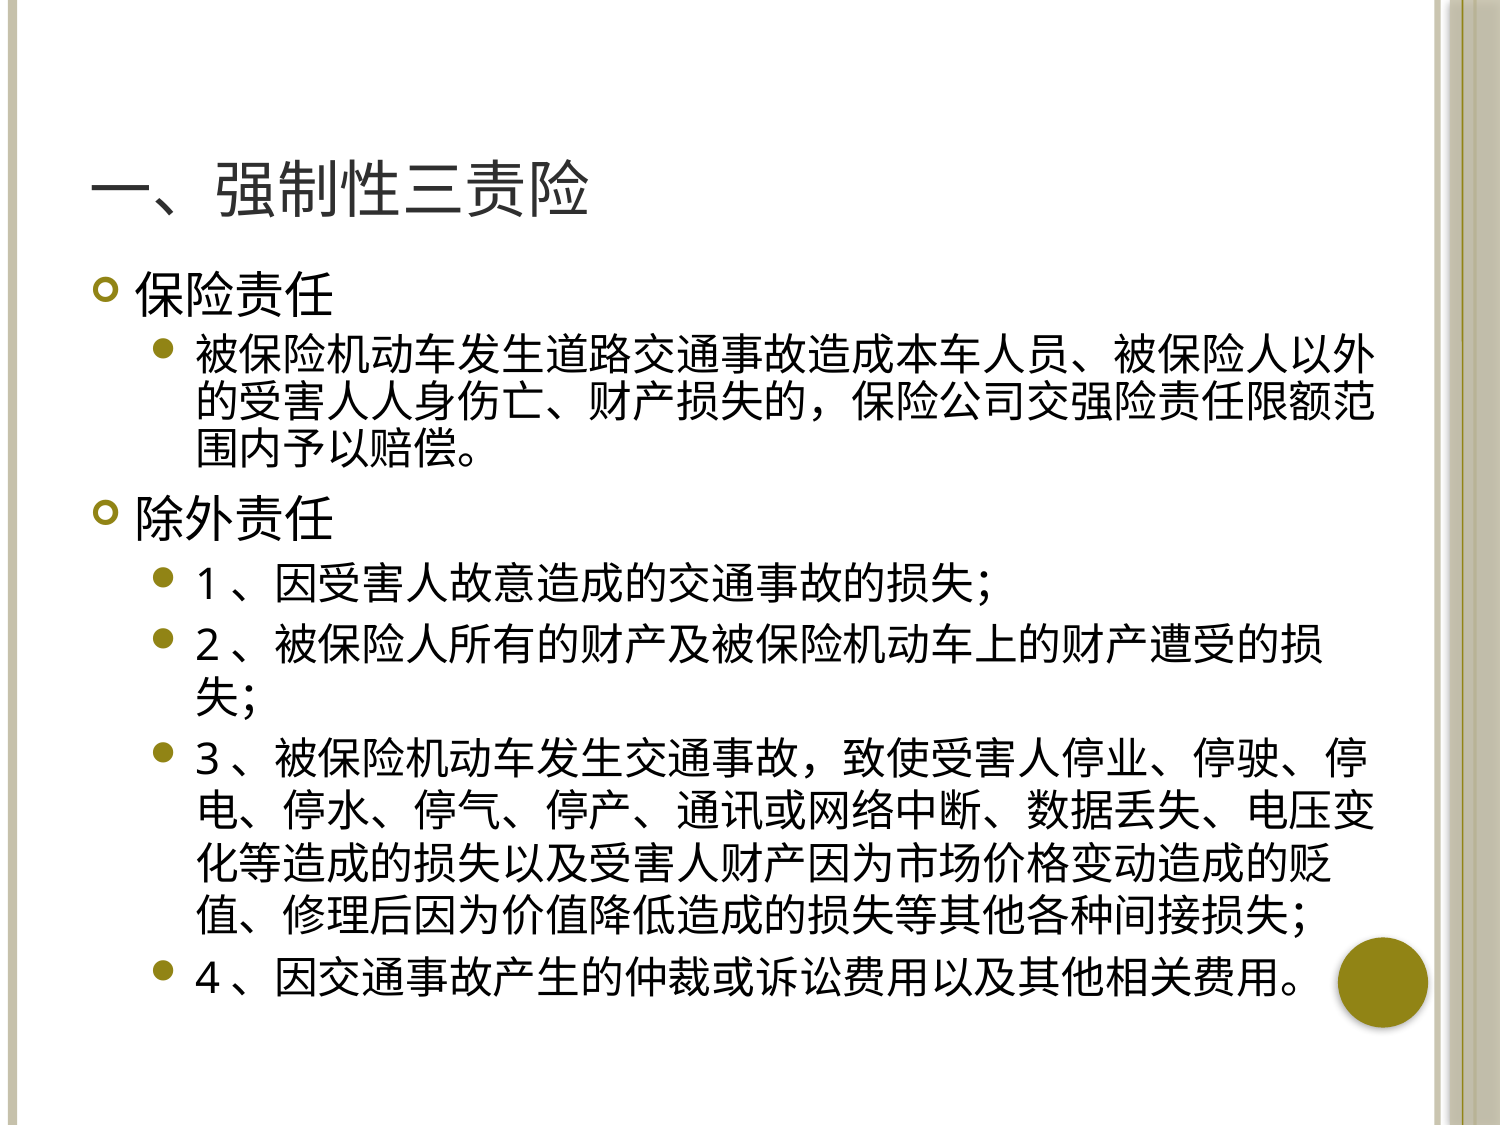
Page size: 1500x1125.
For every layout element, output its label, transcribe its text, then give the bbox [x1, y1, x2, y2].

title 一、强制性三责险 [75, 45, 1300, 233]
list 保险责任 被保险机动车发生道路交通事故造成本车人员、被保险人以外的受害人人身伤亡、财产损失的，保险公司交强险责任限额范围内予以赔偿。 除外责任 1、因受害人故意造成的交通事故的损失； 2、被保险人所有的财产及被保险机动车上的财产遭受的损失； 3、被保险机动车发生交通事故，致使受害人停业、停驶、停电、停水、停气、停产、通讯或网络中断、数据丢失、电压变化等造成的损失以及受害人财产因为市场价格变动造成的贬值、修理后因为价值降低造成的损失等其他各种间接损失； 4、因交通事故产生的仲裁或诉讼费用以及其他相关费用。 [74, 262, 1424, 1063]
